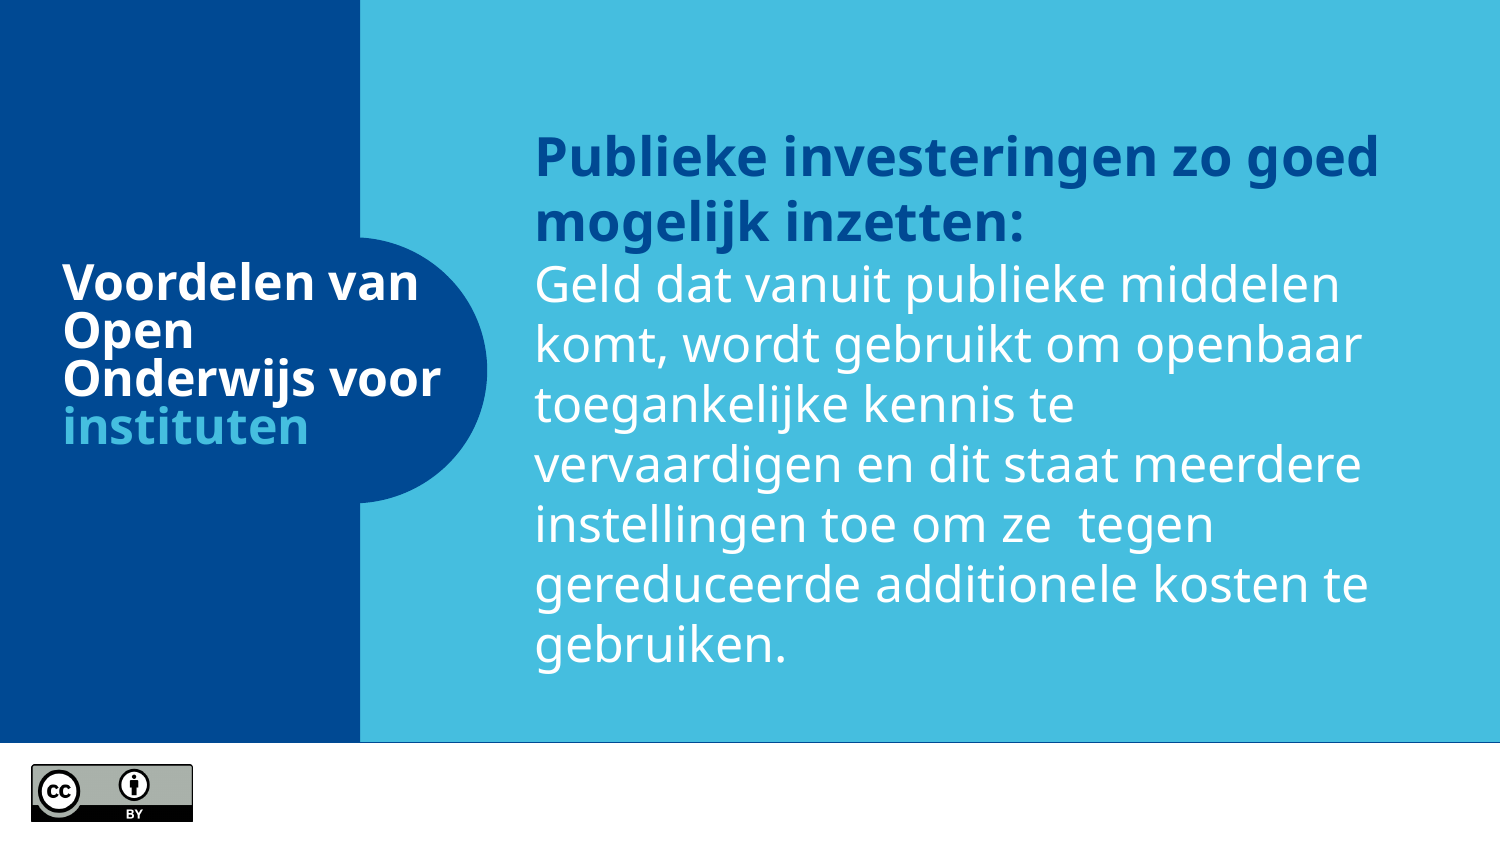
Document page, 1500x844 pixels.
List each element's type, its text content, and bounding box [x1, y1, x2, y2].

text_box Voordelen van Open Onderwijs voor instituten [47, 246, 462, 469]
text_box [0, 750, 1500, 844]
picture [31, 764, 193, 822]
text_box [462, 292, 488, 448]
text_box Publieke investeringen zo goed mogelijk inzetten: Geld dat vanuit publieke middelen komt, wordt gebruikt om openbaar toegankelijke kennis te vervaardigen en dit staat meerdere instellingen toe om ze tegen gereduceerde additionele kosten te gebruiken. [519, 107, 1403, 688]
text_box [304, 237, 401, 246]
text_box [262, 469, 443, 504]
text_box [0, 0, 361, 742]
